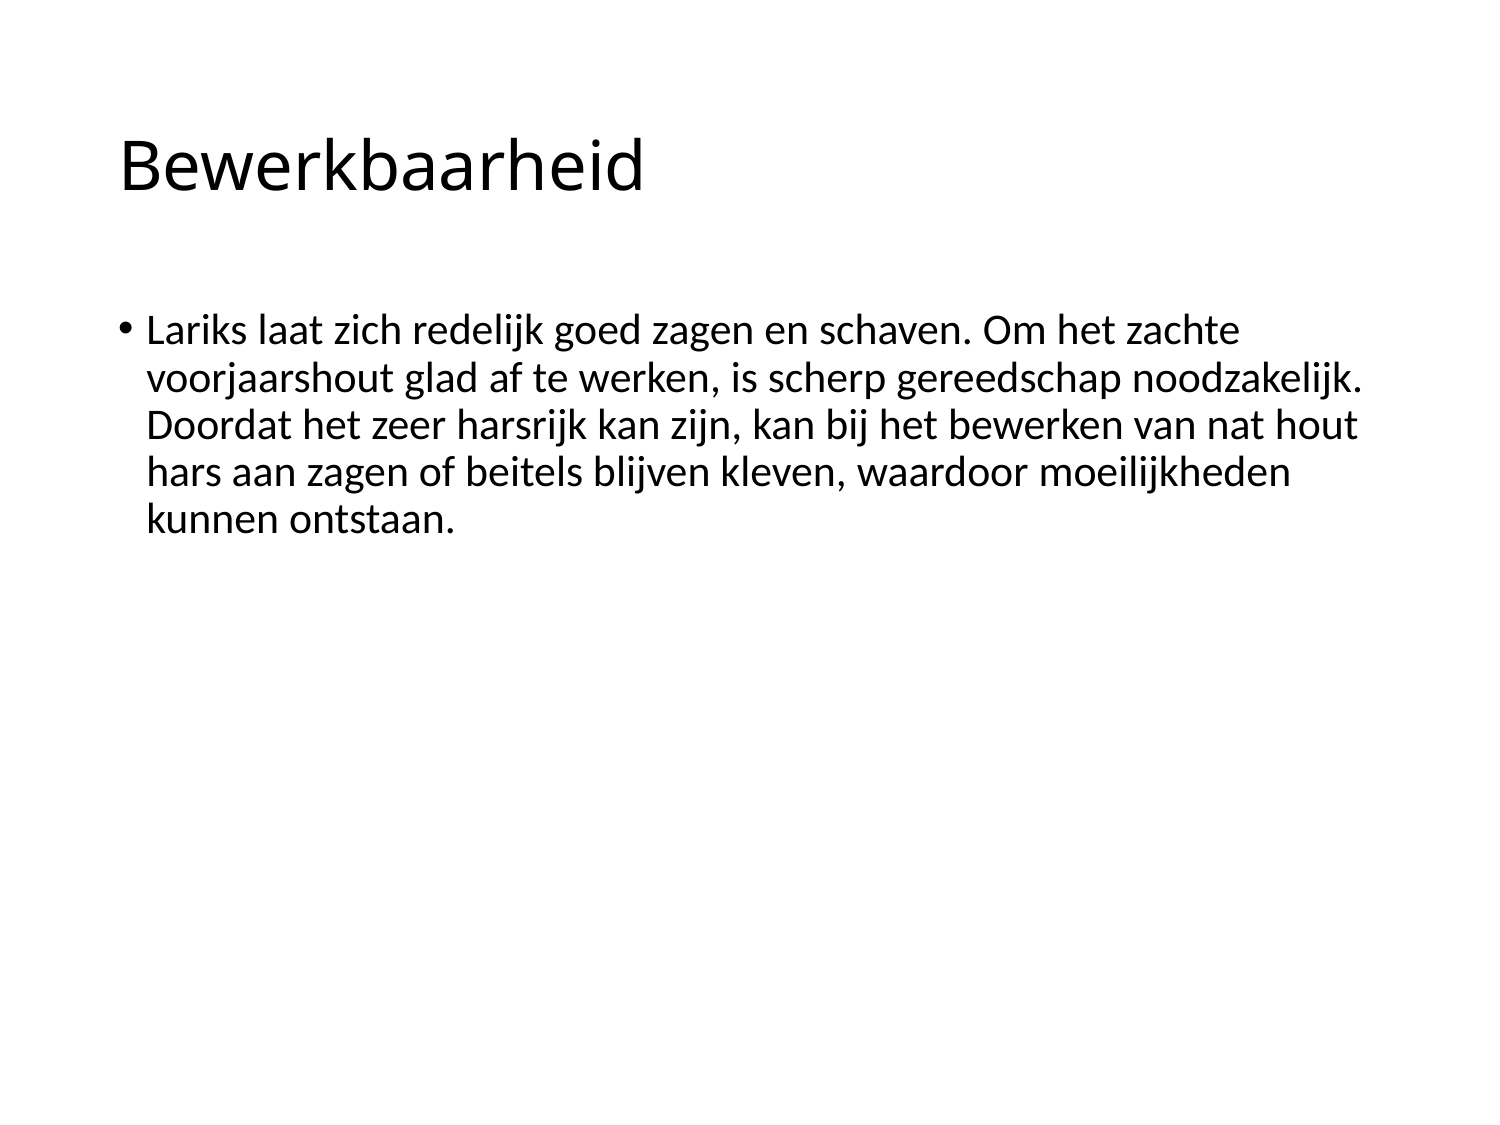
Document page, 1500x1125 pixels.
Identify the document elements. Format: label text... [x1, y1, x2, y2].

list Lariks laat zich redelijk goed zagen en schaven. Om het zachte voorjaarshout glad af te werken, is scherp gereedschap noodzakelijk. Doordat het zeer harsrijk kan zijn, kan bij het bewerken van nat hout hars aan zagen of beitels blijven kleven, waardoor moeilijkheden kunnen ontstaan. [103, 299, 1397, 1014]
title Bewerkbaarheid [103, 59, 1397, 278]
